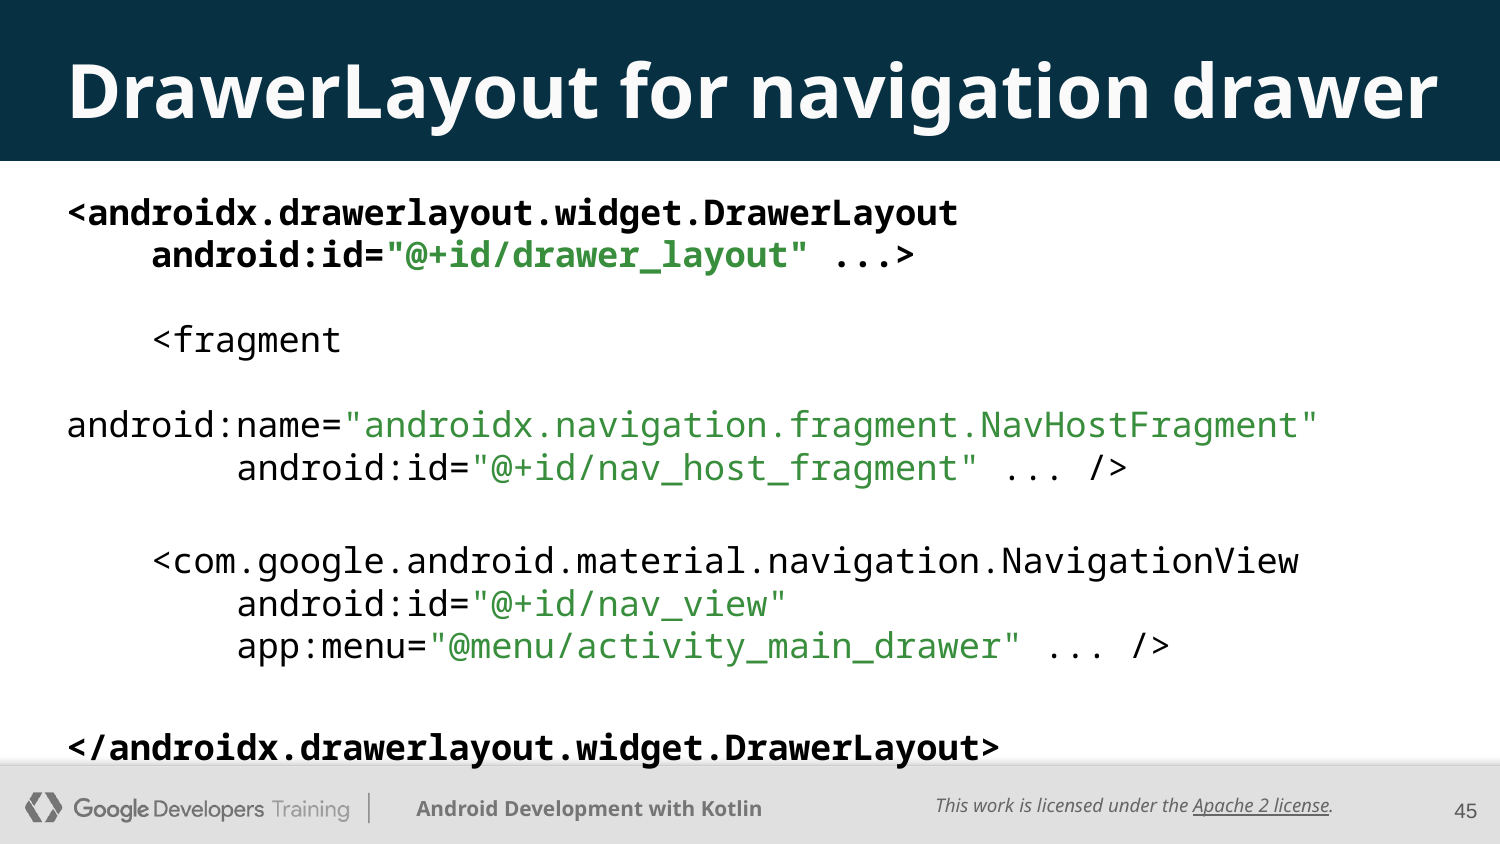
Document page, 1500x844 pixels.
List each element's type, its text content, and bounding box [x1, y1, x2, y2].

slide_number ‹#› [1402, 777, 1493, 842]
title DrawerLayout for navigation drawer [51, 28, 1493, 122]
list <androidx.drawerlayout.widget.DrawerLayout android:id="@+id/drawer_layout" ...> <fragment android:name="androidx.navigation.fragment.NavHostFragment" android:id="@+id/nav_host_fragment" ... /> <com.google.android.material.navigation.NavigationView android:id="@+id/nav_view" app:menu="@menu/activity_main_drawer" ... /> </androidx.drawerlayout.widget.DrawerLayout> [51, 174, 1449, 771]
picture [0, 161, 1500, 844]
